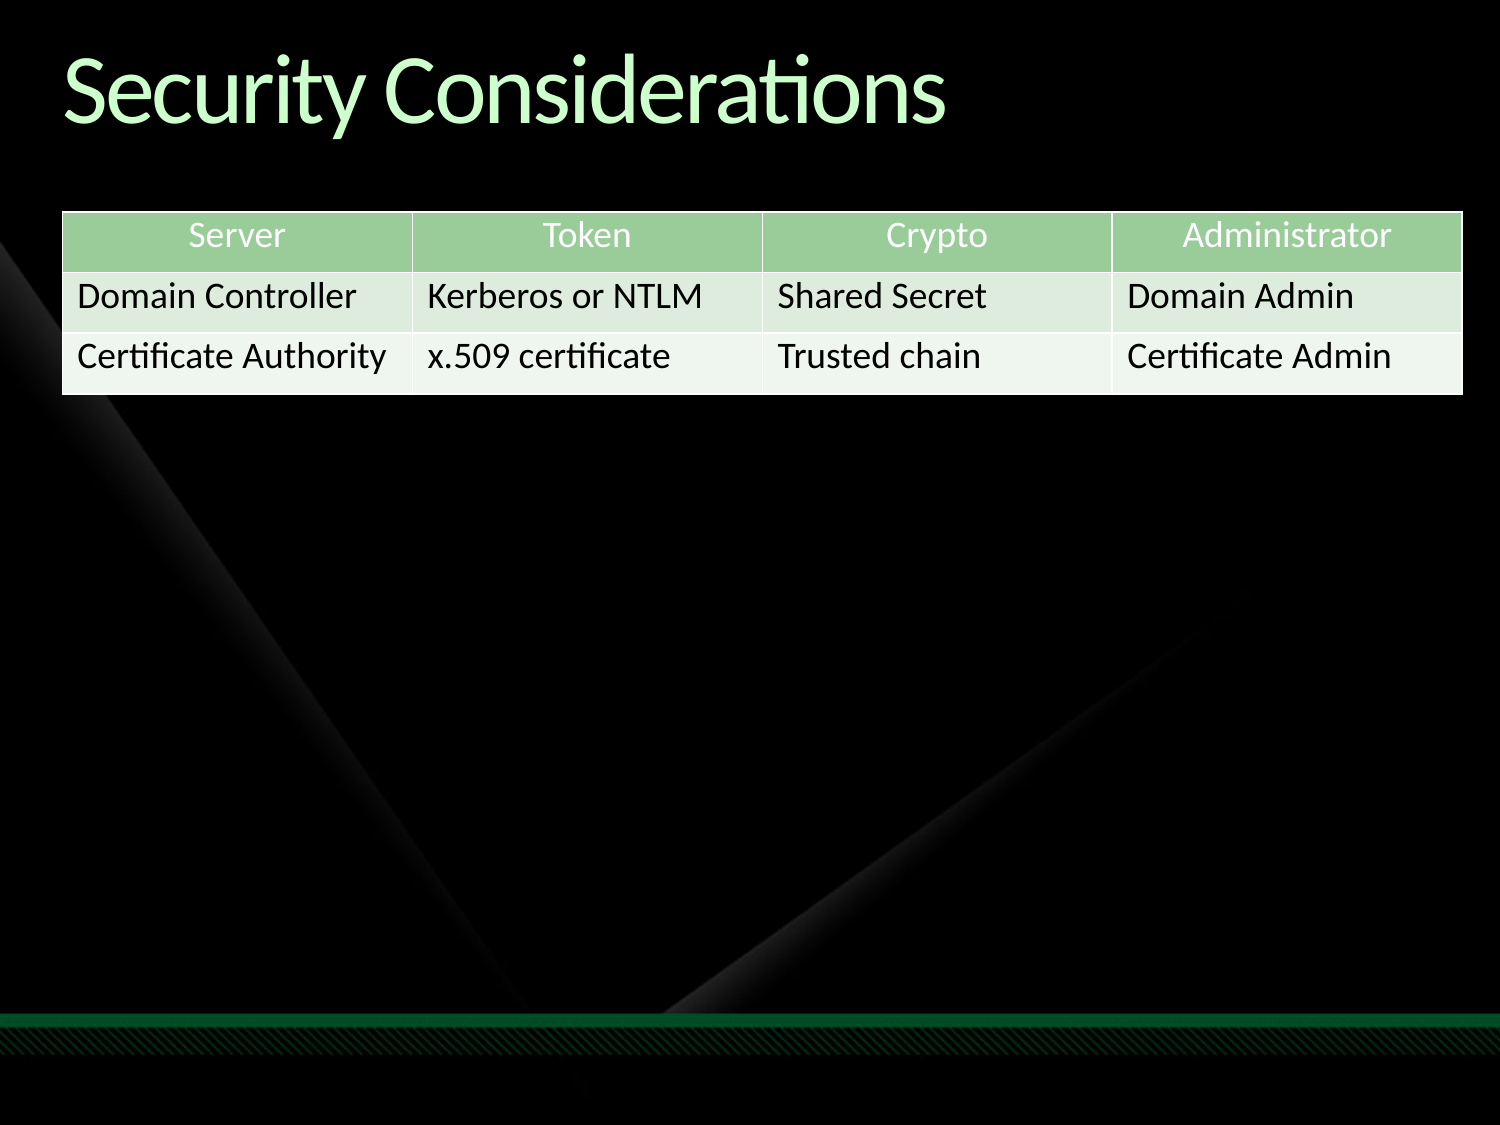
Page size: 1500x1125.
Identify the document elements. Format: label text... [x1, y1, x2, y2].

table_cell Kerberos or NTLM [413, 273, 762, 332]
table_cell Domain Admin [1113, 273, 1461, 332]
table_cell Certificate Authority [63, 334, 412, 393]
table_header Server [63, 213, 412, 272]
table_cell Certificate Admin [1113, 334, 1461, 393]
table_header Token [413, 213, 762, 272]
table_cell Domain Controller [63, 273, 412, 332]
table_header Crypto [763, 213, 1111, 272]
table_header Administrator [1113, 213, 1461, 272]
title Security Considerations [62, 37, 1438, 147]
table_cell Trusted chain [763, 334, 1111, 393]
table_cell Shared Secret [763, 273, 1111, 332]
table_cell x.509 certificate [413, 334, 762, 393]
picture [0, 0, 1500, 1125]
